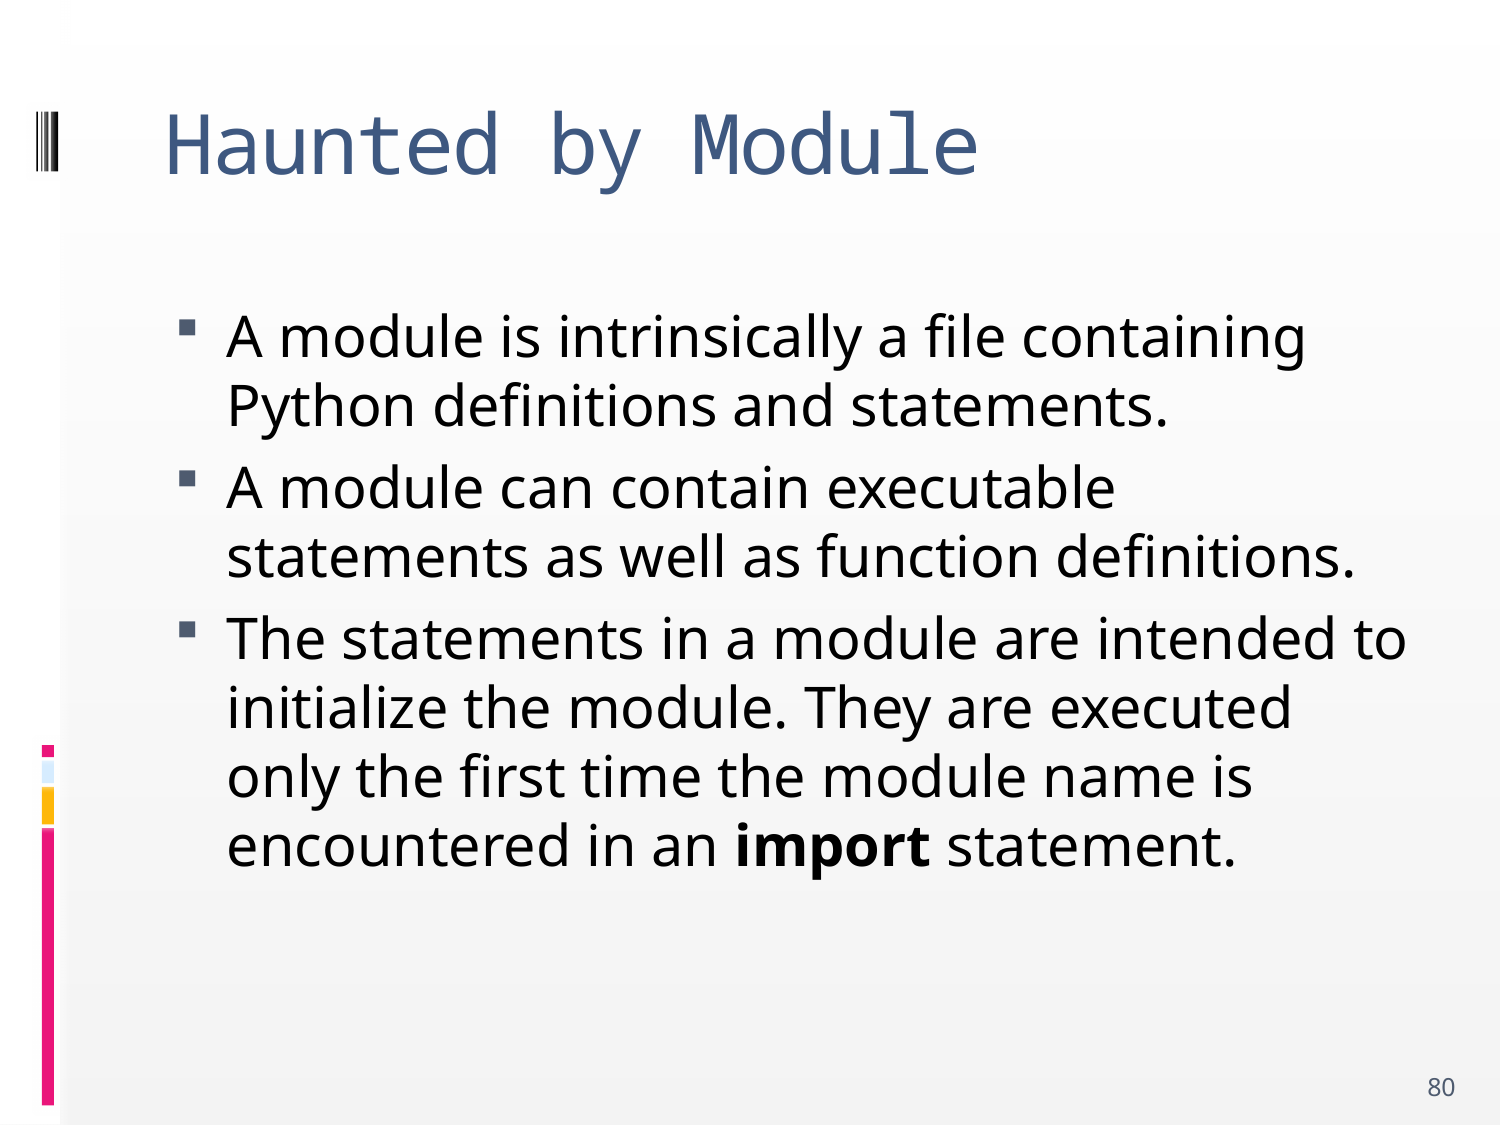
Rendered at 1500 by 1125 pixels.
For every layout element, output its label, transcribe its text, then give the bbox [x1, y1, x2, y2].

list A module is intrinsically a file containing Python definitions and statements. A module can contain executable statements as well as function definitions. The statements in a module are intended to initialize the module. They are executed only the first time the module name is encountered in an import statement. [150, 292, 1425, 1043]
slide_number 80 [1412, 1052, 1488, 1113]
title Haunted by Module [150, 83, 1425, 234]
